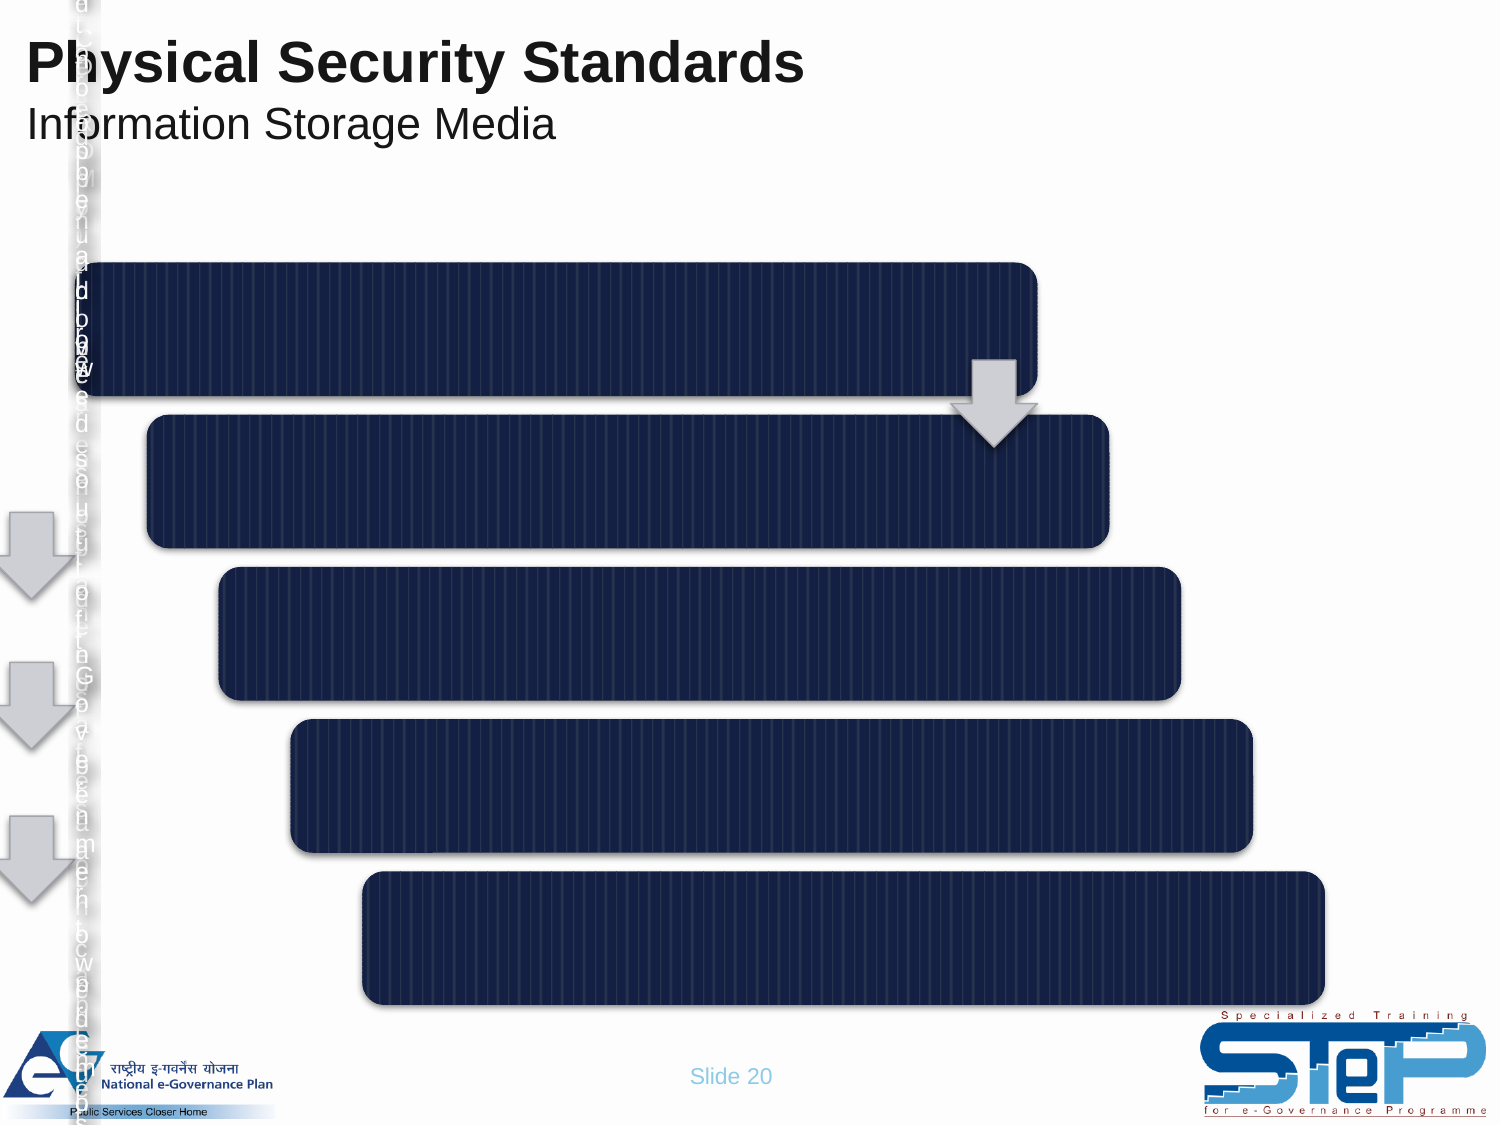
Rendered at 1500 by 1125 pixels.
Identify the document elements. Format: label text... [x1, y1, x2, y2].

picture [79, 1070, 85, 1080]
picture [79, 1056, 85, 1064]
title Physical Security Standards Information Storage Media [89, 24, 1472, 150]
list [74, 262, 1326, 1006]
title Physical Security Standards Information Storage Media [26, 24, 72, 150]
picture [78, 1099, 85, 1110]
picture [2, 1031, 275, 1119]
picture [1200, 1011, 1486, 1117]
